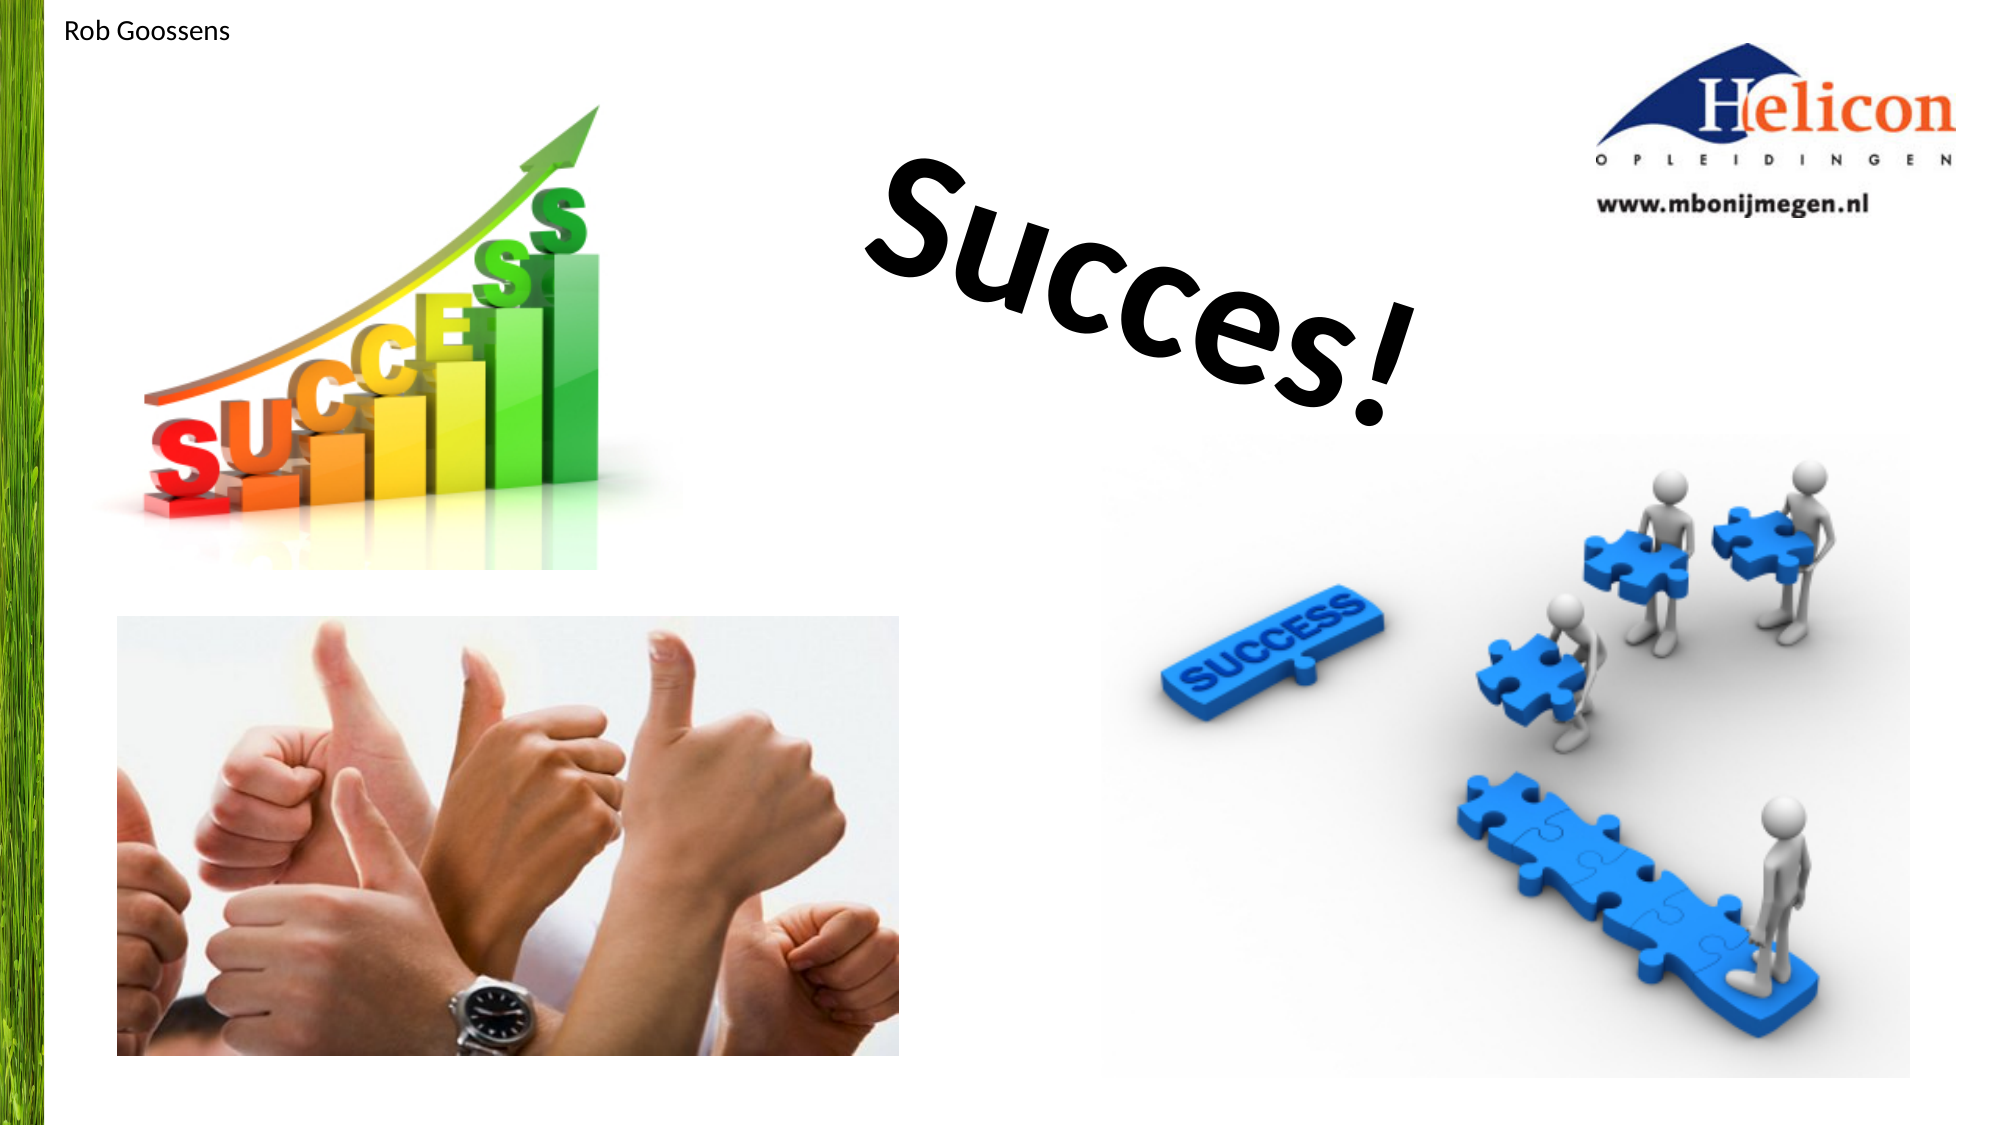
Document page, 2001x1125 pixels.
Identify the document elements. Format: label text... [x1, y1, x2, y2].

picture [57, 100, 683, 570]
picture [117, 616, 899, 1056]
picture [1101, 434, 1910, 1078]
subtitle Succes! [754, 77, 1525, 434]
text_box Rob Goossens [49, 3, 250, 54]
picture [1596, 43, 1956, 218]
text_box [0, 0, 45, 1125]
